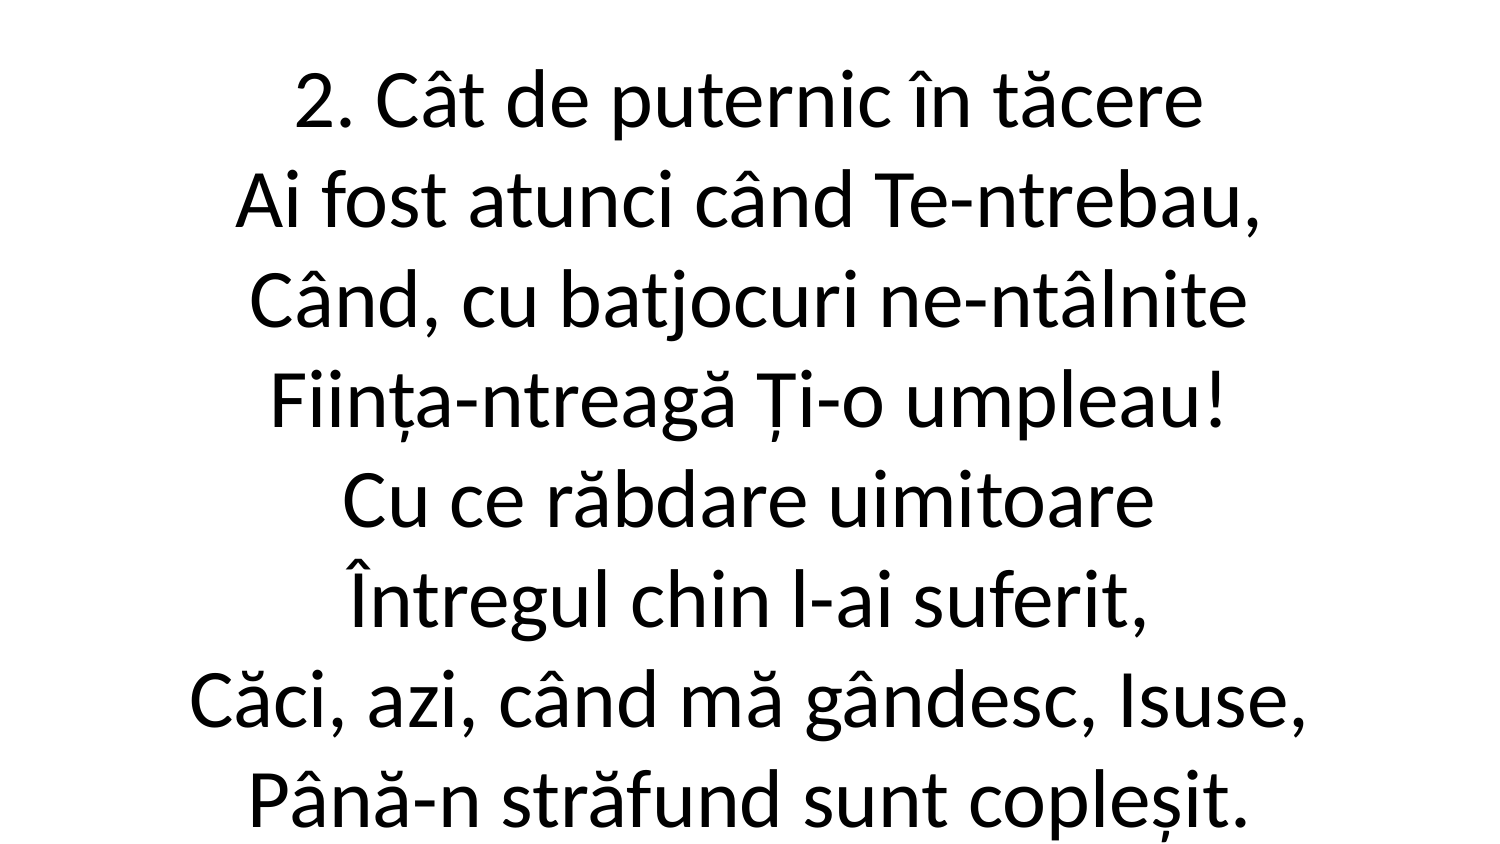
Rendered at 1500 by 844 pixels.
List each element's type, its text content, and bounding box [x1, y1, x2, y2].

text_box 2. Cât de puternic în tăcere Ai fost atunci când Te-ntrebau, Când, cu batjocuri ne-ntâlnite Ființa-ntreagă Ți-o umpleau! Cu ce răbdare uimitoare Întregul chin l-ai suferit, Căci, azi, când mă gândesc, Isuse, Până-n străfund sunt copleșit. [174, 0, 1326, 844]
